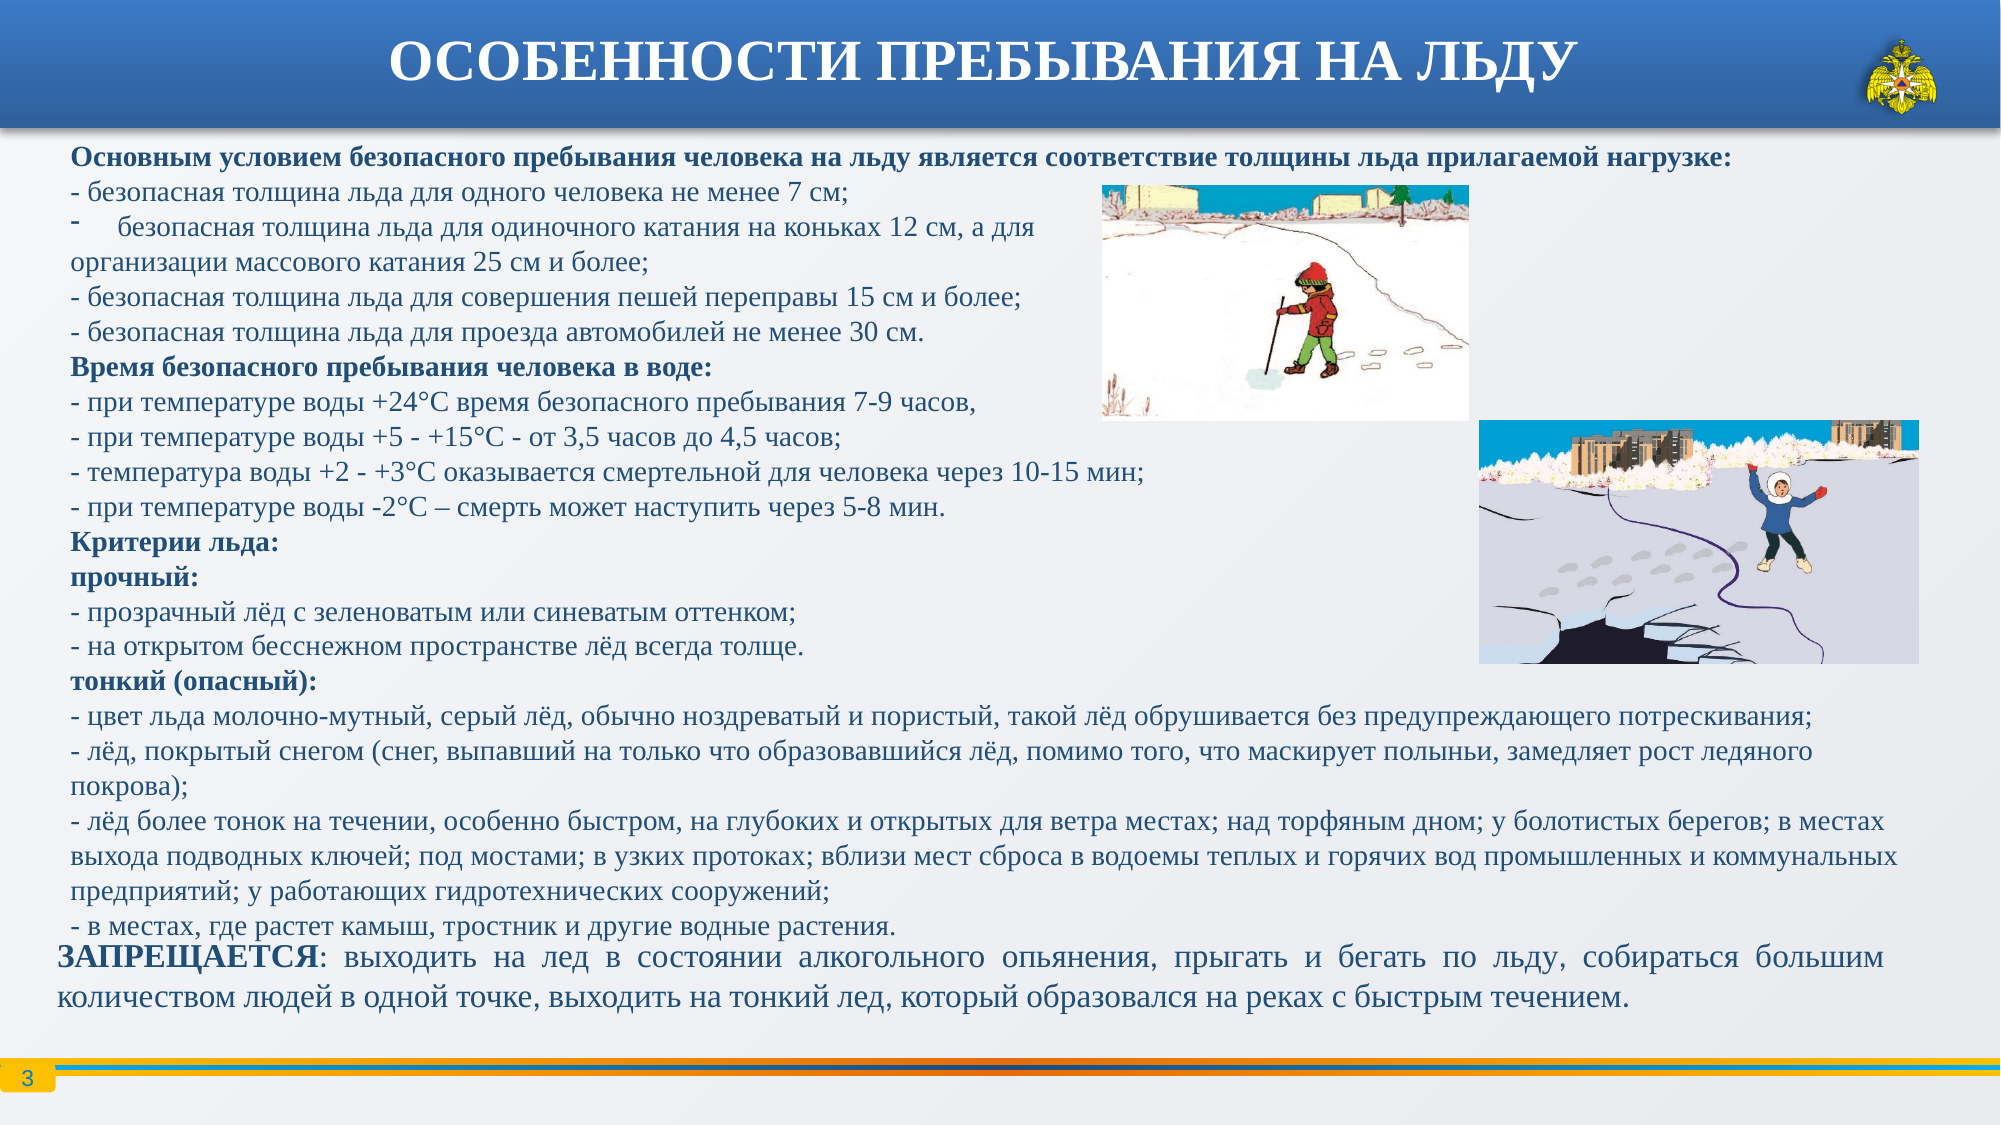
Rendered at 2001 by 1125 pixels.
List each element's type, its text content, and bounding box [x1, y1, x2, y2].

title ОСОБЕННОСТИ ПРЕБЫВАНИЯ НА ЛЬДУ [113, 0, 1855, 127]
picture [1479, 420, 1919, 664]
text_box ЗАПРЕЩАЕТСЯ: выходить на лед в состоянии алкогольного опьянения, прыгать и бегать по льду, собираться большим количеством людей в одной точке, выходить на тонкий лед, который образовался на реках с быстрым течением. [42, 927, 1900, 1022]
slide_number 3 [0, 1063, 56, 1093]
picture [1102, 185, 1469, 421]
picture [1866, 37, 1937, 116]
text_box Основным условием безопасного пребывания человека на льду является соответствие толщины льда прилагаемой нагрузке: - безопасная толщина льда для одного человека не менее 7 см; безопасная толщина льда для одиночного катания на коньках 12 см, а для организации массового катания 25 см и более; - безопасная толщина льда для совершения пешей переправы 15 см и более; - безопасная толщина льда для проезда автомобилей не менее 30 см. Время безопасного пребывания человека в воде: - при температуре воды +24°С время безопасного пребывания 7-9 часов, - при температуре воды +5 - +15°С - от 3,5 часов до 4,5 часов; - температура воды +2 - +3°С оказывается смертельной для человека через 10-15 мин; - при температуре воды -2°С – смерть может наступить через 5-8 мин. Критерии льда: прочный: - прозрачный лёд с зеленоватым или синеватым оттенком; - на открытом бесснежном пространстве лёд всегда толще. тонкий (опасный): - цвет льда молочно-мутный, серый лёд, обычно ноздреватый и пористый, такой лёд обрушивается без предупреждающего потрескивания; - лёд, покрытый снегом (снег, выпавший на только что образовавшийся лёд, помимо того, что маскирует полыньи, замедляет рост ледяного покрова); - лёд более тонок на течении, особенно быстром, на глубоких и открытых для ветра местах; над торфяным дном; у болотистых берегов; в местах выхода подводных ключей; под мостами; в узких протоках; вблизи мест сброса в водоемы теплых и горячих вод промышленных и коммунальных предприятий; у работающих гидротехнических сооружений; - в местах, где растет камыш, тростник и другие водные растения. [55, 129, 1951, 949]
